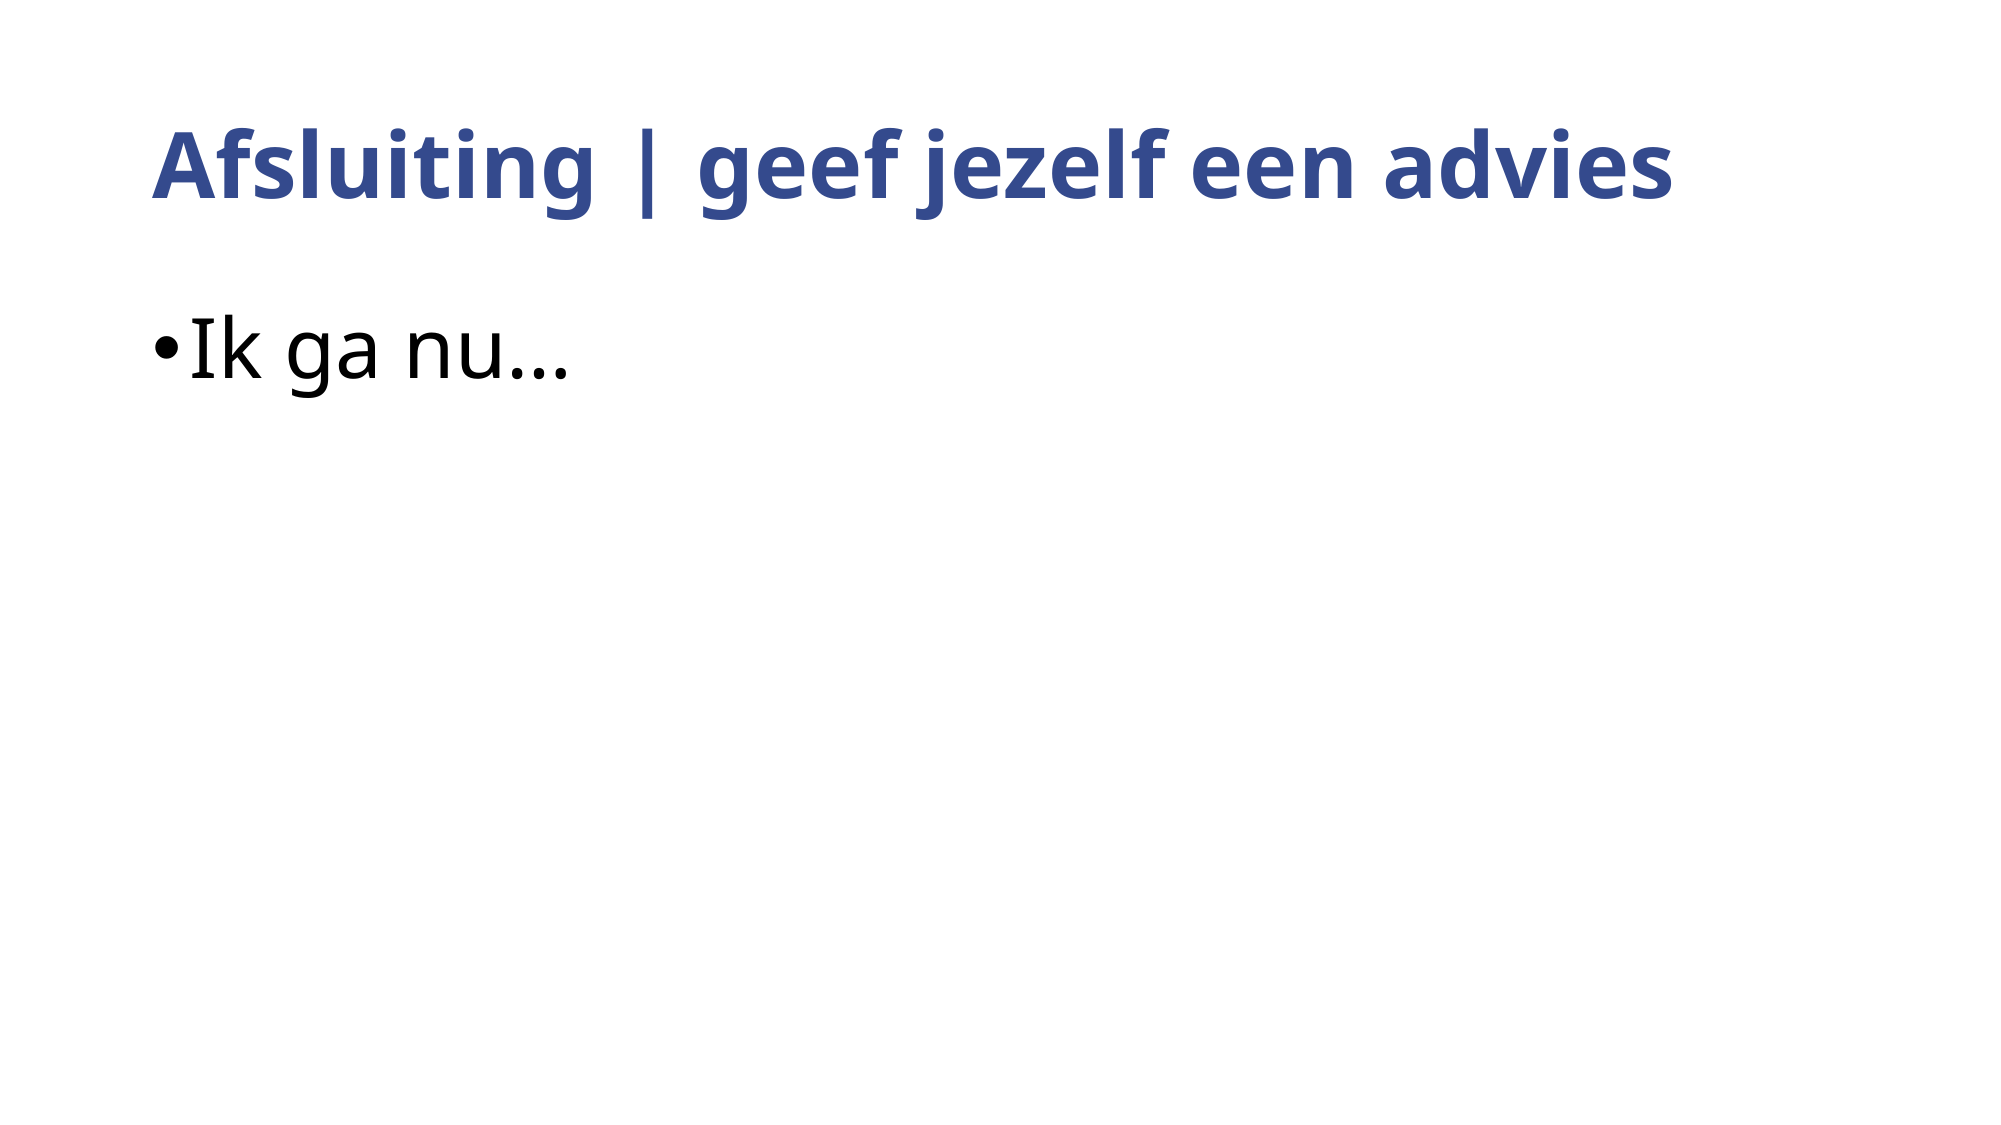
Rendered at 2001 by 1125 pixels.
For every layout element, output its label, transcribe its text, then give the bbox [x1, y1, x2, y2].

list Ik ga nu… [137, 299, 1863, 863]
title Afsluiting | geef jezelf een advies [137, 59, 1863, 278]
